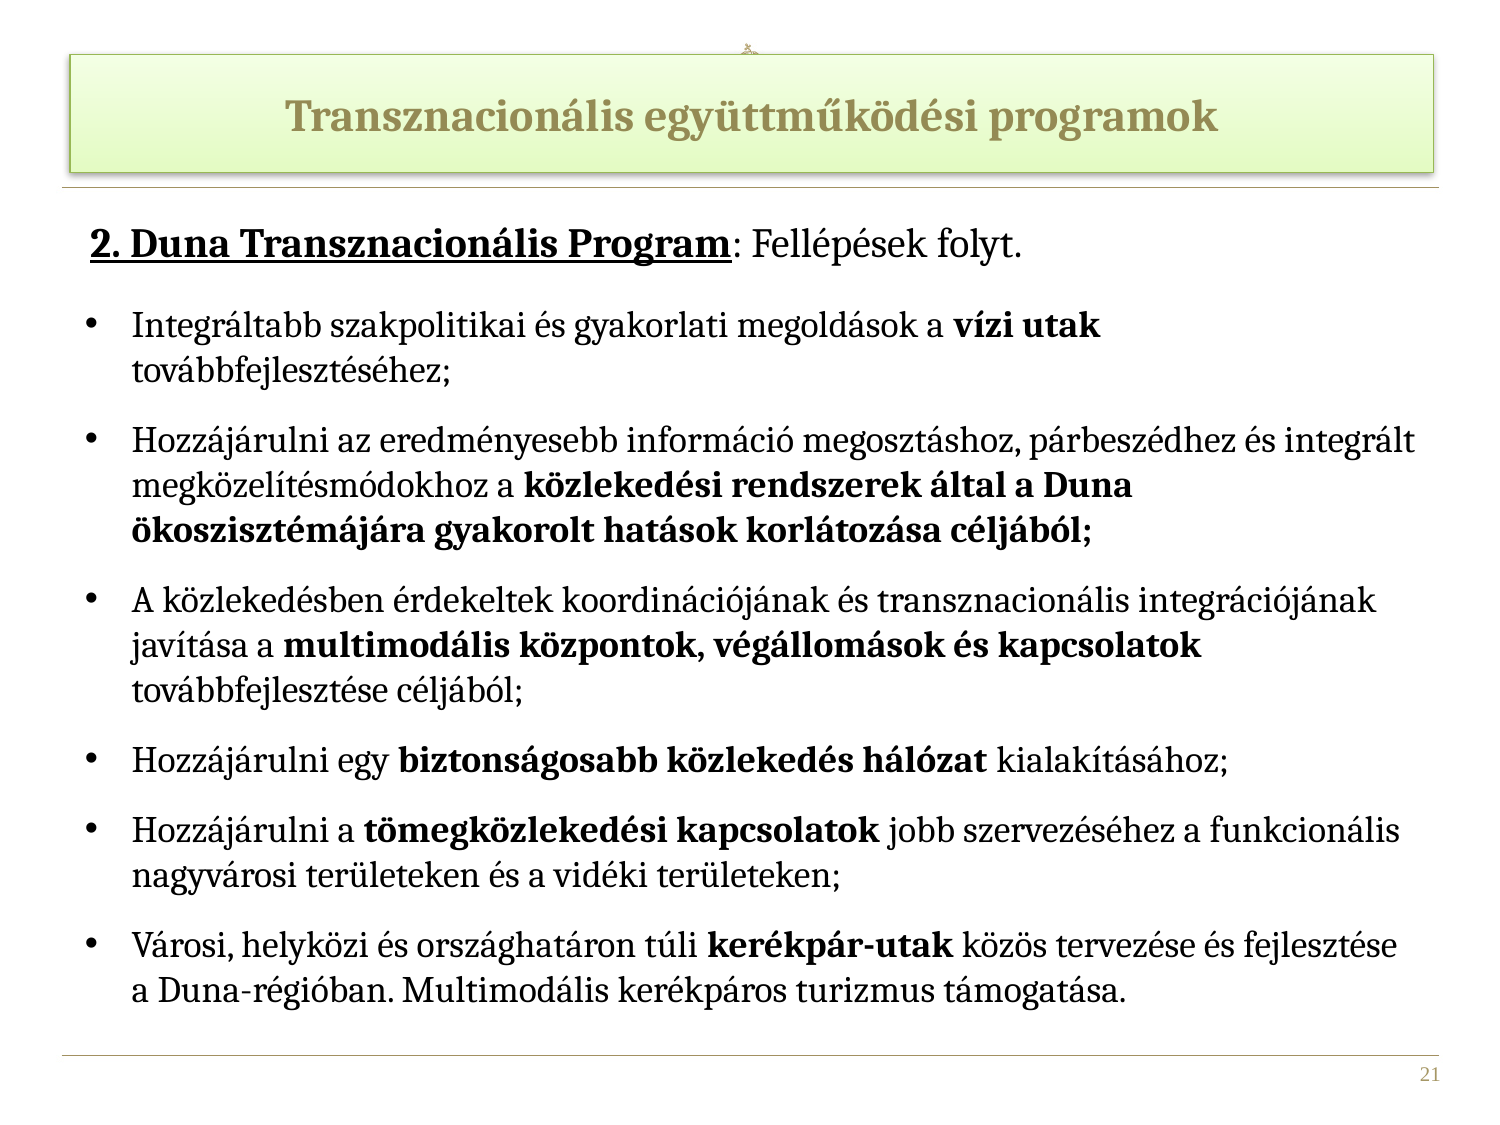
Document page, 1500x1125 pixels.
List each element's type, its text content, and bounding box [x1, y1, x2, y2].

picture [0, 2, 1500, 1123]
text_box 2. Duna Transznacionális Program: Fellépések folyt. [75, 208, 1169, 273]
text_box Transznacionális együttműködési programok [69, 54, 1434, 173]
text_box Integráltabb szakpolitikai és gyakorlati megoldások a vízi utak továbbfejlesztéséhez; Hozzájárulni az eredményesebb információ megosztáshoz, párbeszédhez és integrált megközelítésmódokhoz a közlekedési rendszerek által a Duna ökoszisztémájára gyakorolt hatások korlátozása céljából; A közlekedésben érdekeltek koordinációjának és transznacionális integrációjának javítása a multimodális központok, végállomások és kapcsolatok továbbfejlesztése céljából; Hozzájárulni egy biztonságosabb közlekedés hálózat kialakításához; Hozzájárulni a tömegközlekedési kapcsolatok jobb szervezéséhez a funkcionális nagyvárosi területeken és a vidéki területeken; Városi, helyközi és országhatáron túli kerékpár-utak közös tervezése és fejlesztése a Duna-régióban. Multimodális kerékpáros turizmus támogatása. [70, 292, 1434, 1018]
